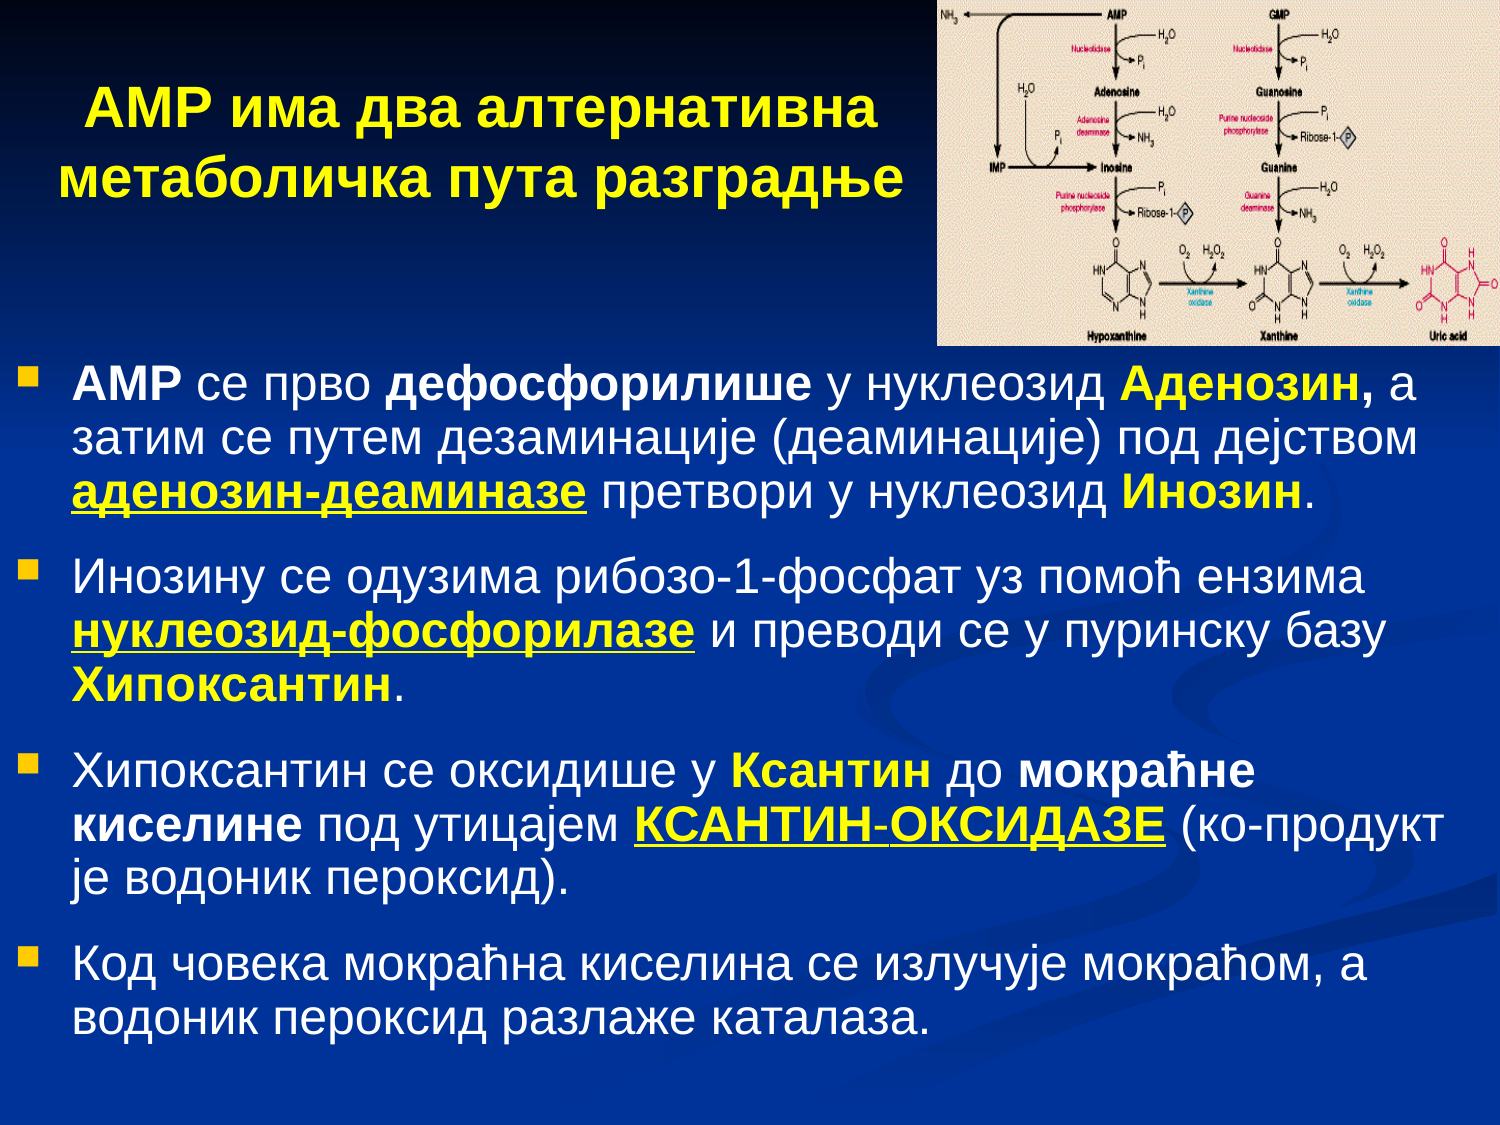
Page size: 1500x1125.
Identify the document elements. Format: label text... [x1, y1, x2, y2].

list AMP се прво дефосфорилише у нуклеозид Аденозин, а затим се путем дезаминације (деаминације) под дејством аденозин-деаминазе претвори у нуклеозид Инозин. Инозину се одузима рибозо-1-фосфат уз помоћ ензима нуклеозид-фосфорилазе и преводи се у пуринску базу Хипоксантин. Хипоксантин се оксидише у Ксантин до мокраћне киселине под утицајем КСАНТИН-ОКСИДАЗЕ (ко-продукт је водоник пероксид). Код човека мокраћна киселина се излучује мокраћом, а водоник пероксид разлаже каталаза. [0, 349, 1500, 1093]
title AMP има два алтернативна метаболичка пута разградње [0, 44, 932, 233]
picture [937, 0, 1500, 346]
